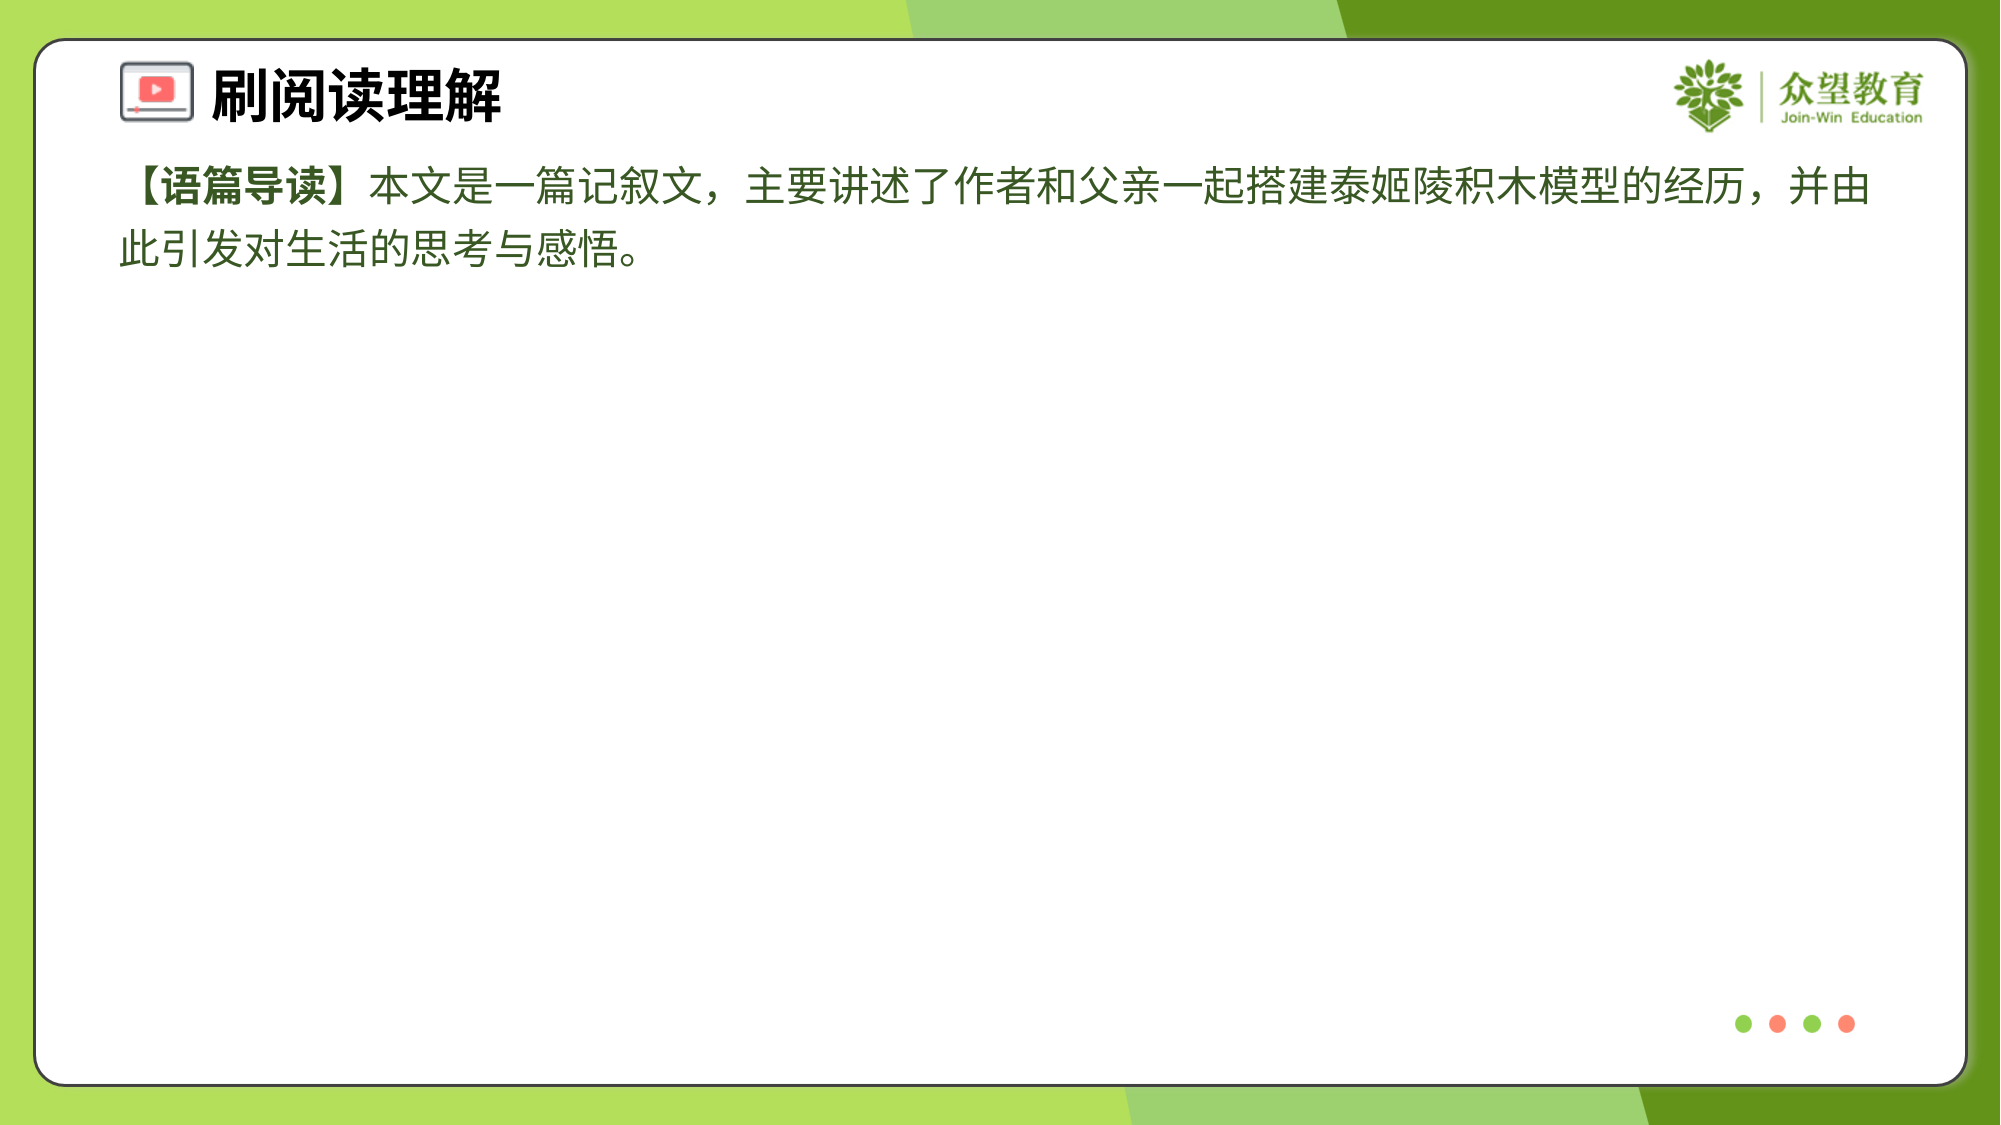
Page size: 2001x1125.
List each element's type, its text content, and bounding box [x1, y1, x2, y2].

picture [0, 0, 2000, 1125]
text_box 【语篇导读】本文是一篇记叙文，主要讲述了作者和父亲一起搭建泰姬陵积木模型的经历，并由此引发对生活的思考与感悟。 [118, 147, 1883, 268]
